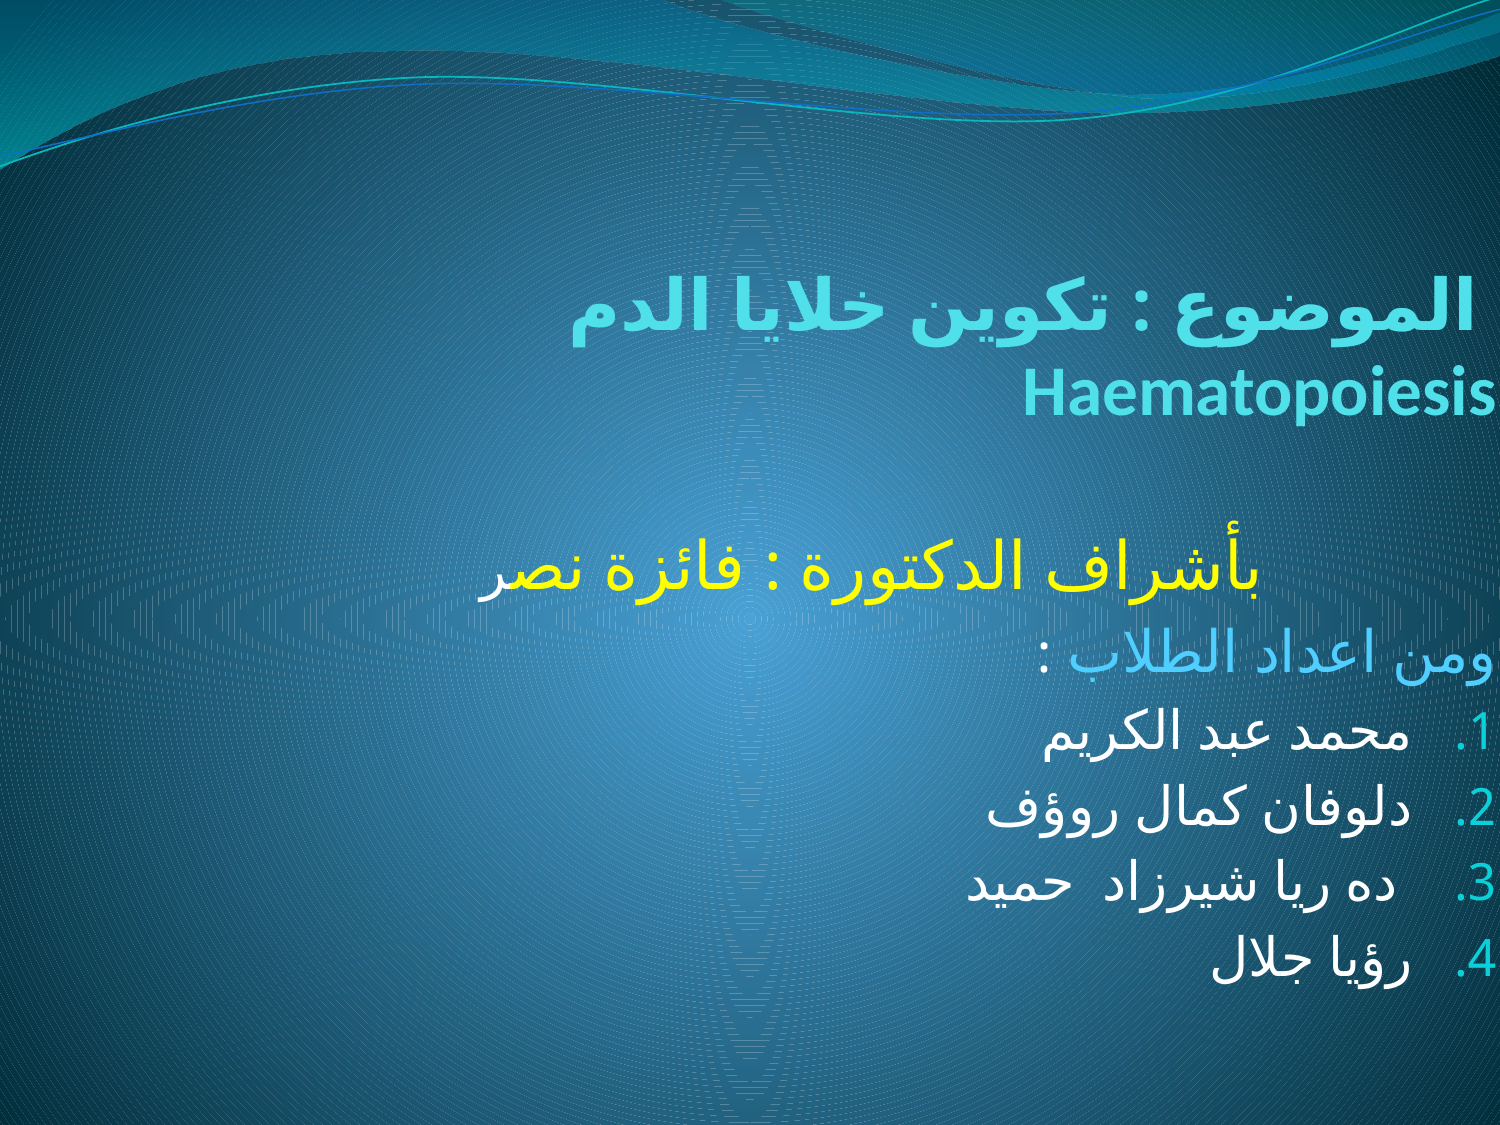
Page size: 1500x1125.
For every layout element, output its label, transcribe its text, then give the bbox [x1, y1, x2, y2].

subtitle بأشراف الدكتورة : فائزة نصر ومن اعداد الطلاب : محمد عبد الكريم دلوفان كمال روؤف ده ريا شيرزاد حميد رؤيا جلال [211, 515, 1500, 1125]
title الموضوع : تكوين خلايا الدم Haematopoiesis [212, 255, 1500, 515]
